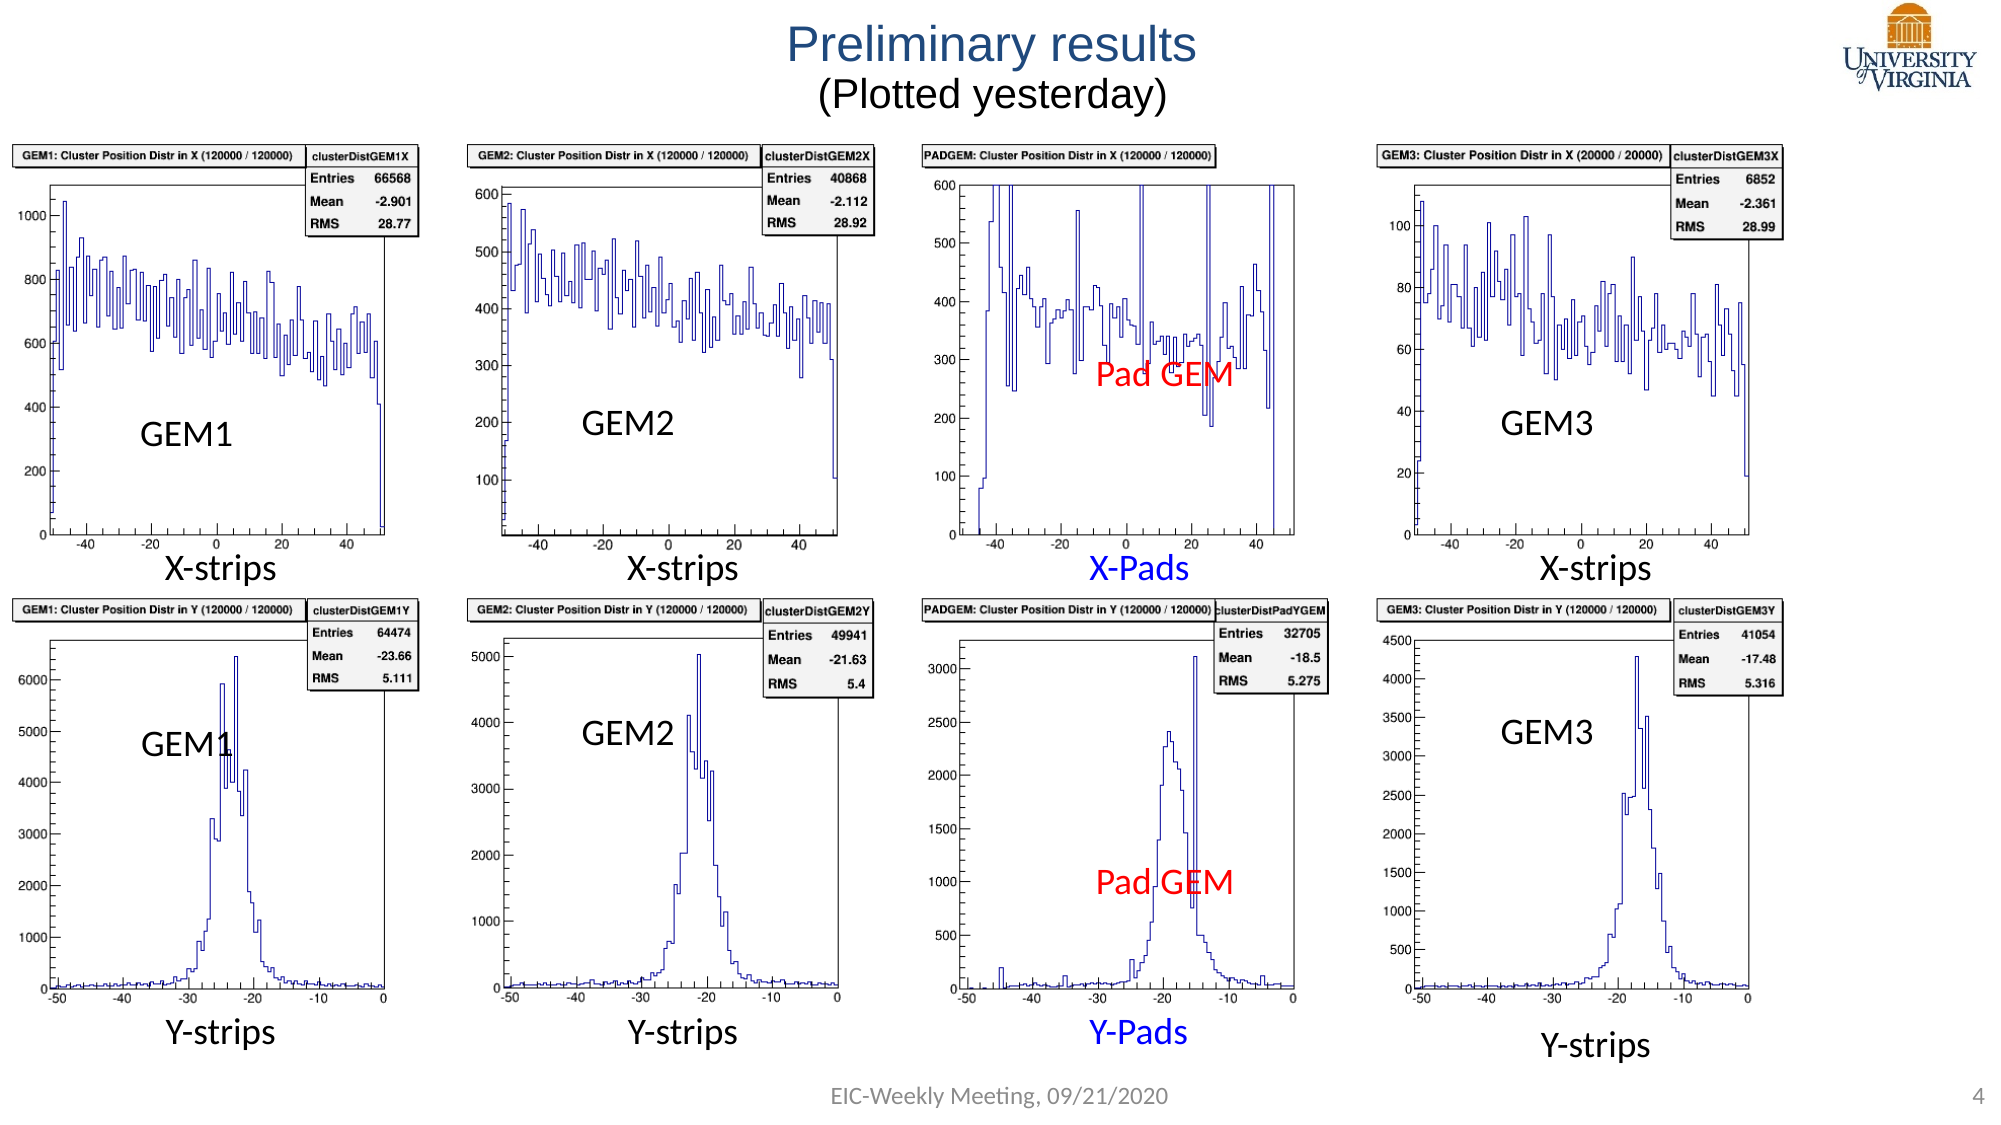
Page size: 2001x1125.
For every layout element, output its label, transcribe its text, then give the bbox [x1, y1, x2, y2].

picture [0, 136, 1800, 1026]
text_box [148, 535, 294, 1061]
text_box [1484, 389, 1610, 761]
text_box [1072, 535, 1207, 1061]
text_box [610, 535, 756, 1061]
slide_number 4 [1533, 1065, 2000, 1125]
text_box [1079, 341, 1251, 911]
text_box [565, 390, 691, 762]
text_box Preliminary results (Plotted yesterday) [0, 0, 1998, 137]
footer EIC-Weekly Meeting, 09/21/2020 [683, 1065, 1317, 1125]
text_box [1523, 535, 1669, 1074]
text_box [125, 401, 258, 773]
